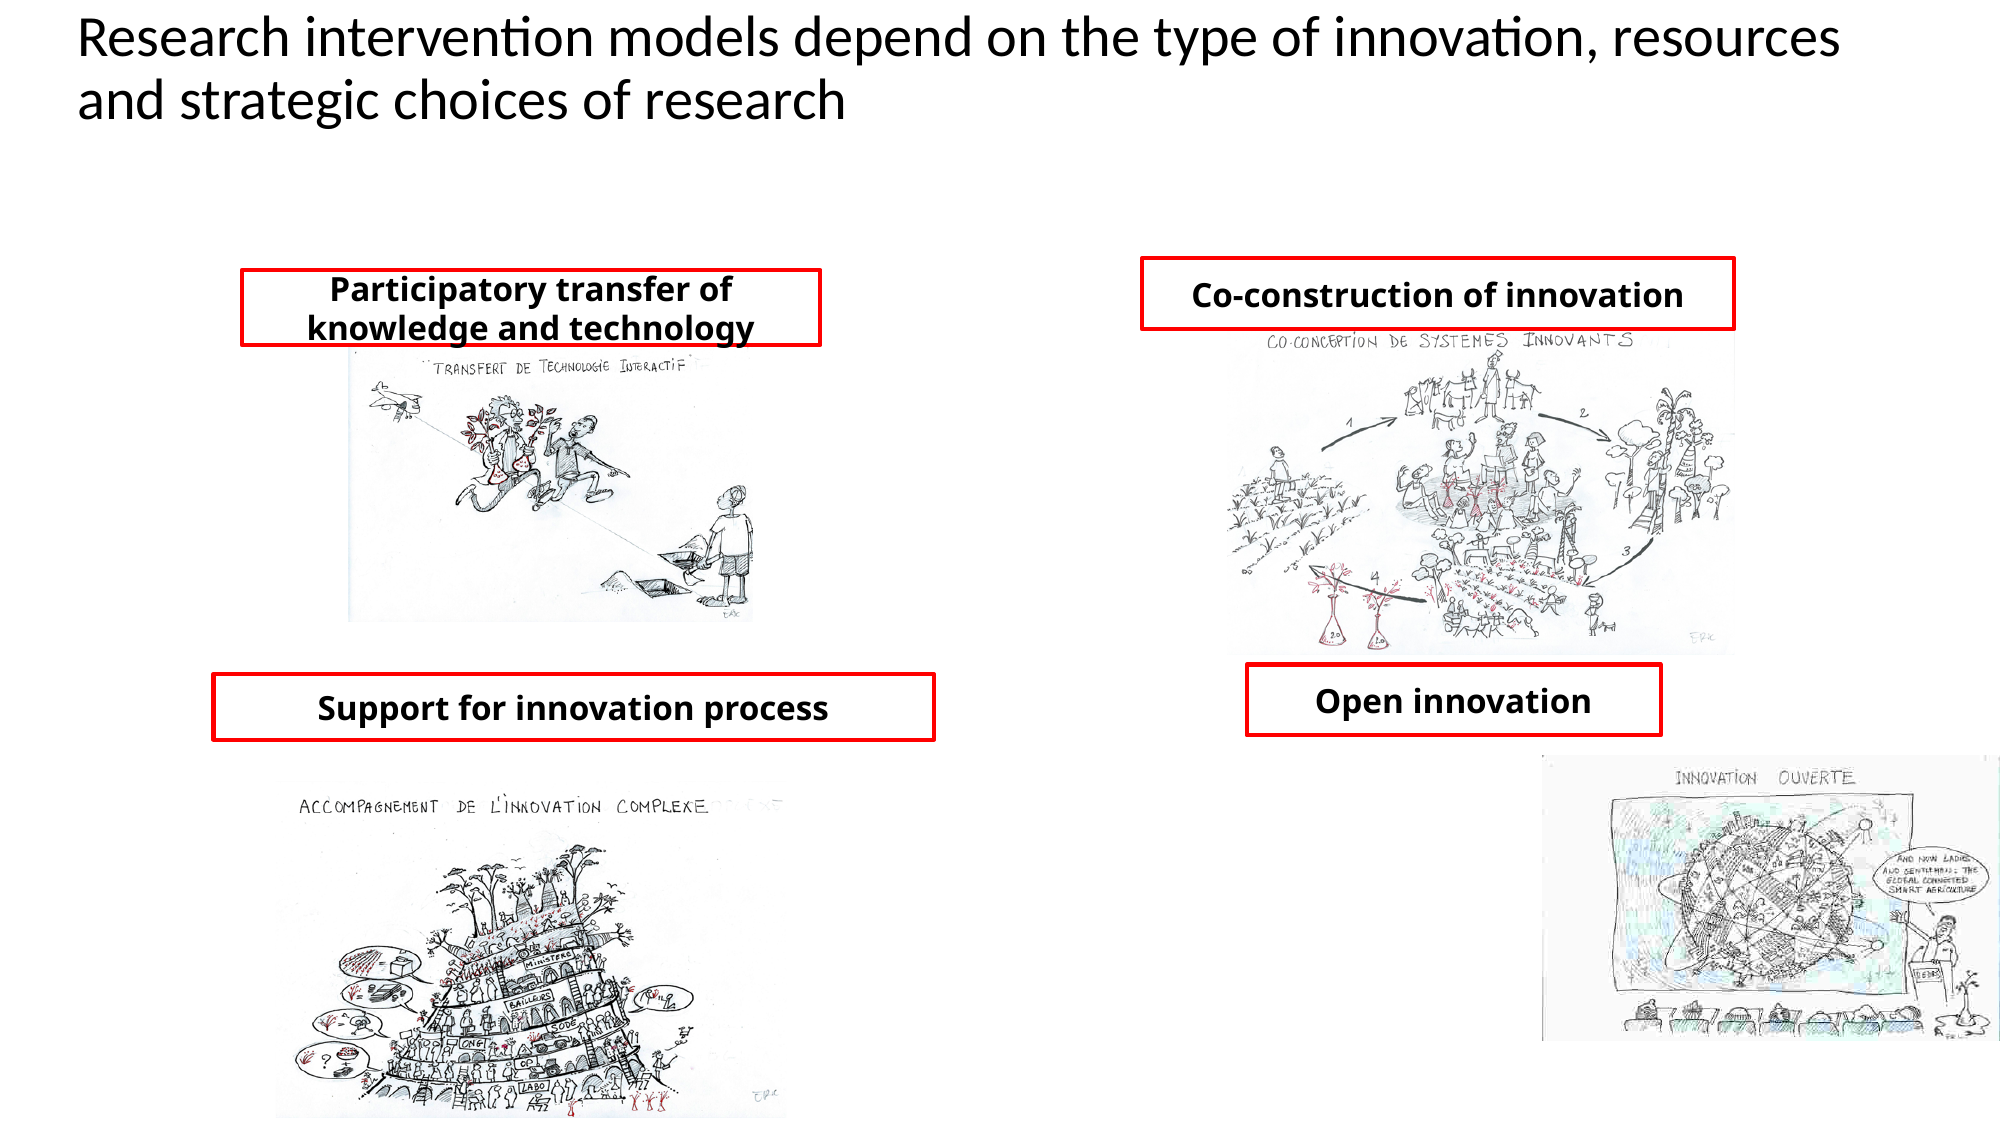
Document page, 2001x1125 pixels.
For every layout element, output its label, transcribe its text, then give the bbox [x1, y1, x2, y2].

text_box Open innovation [1246, 664, 1661, 736]
picture [1227, 318, 1735, 655]
text_box Support for innovation process [213, 673, 934, 740]
text_box Participatory transfer of knowledge and technology [241, 270, 821, 346]
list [1542, 755, 2000, 1041]
picture [348, 342, 753, 622]
text_box Research intervention models depend on the type of innovation, resources and strategic choices of research [62, 0, 1927, 185]
text_box Co-construction of innovation [1142, 258, 1735, 330]
picture [275, 781, 787, 1118]
